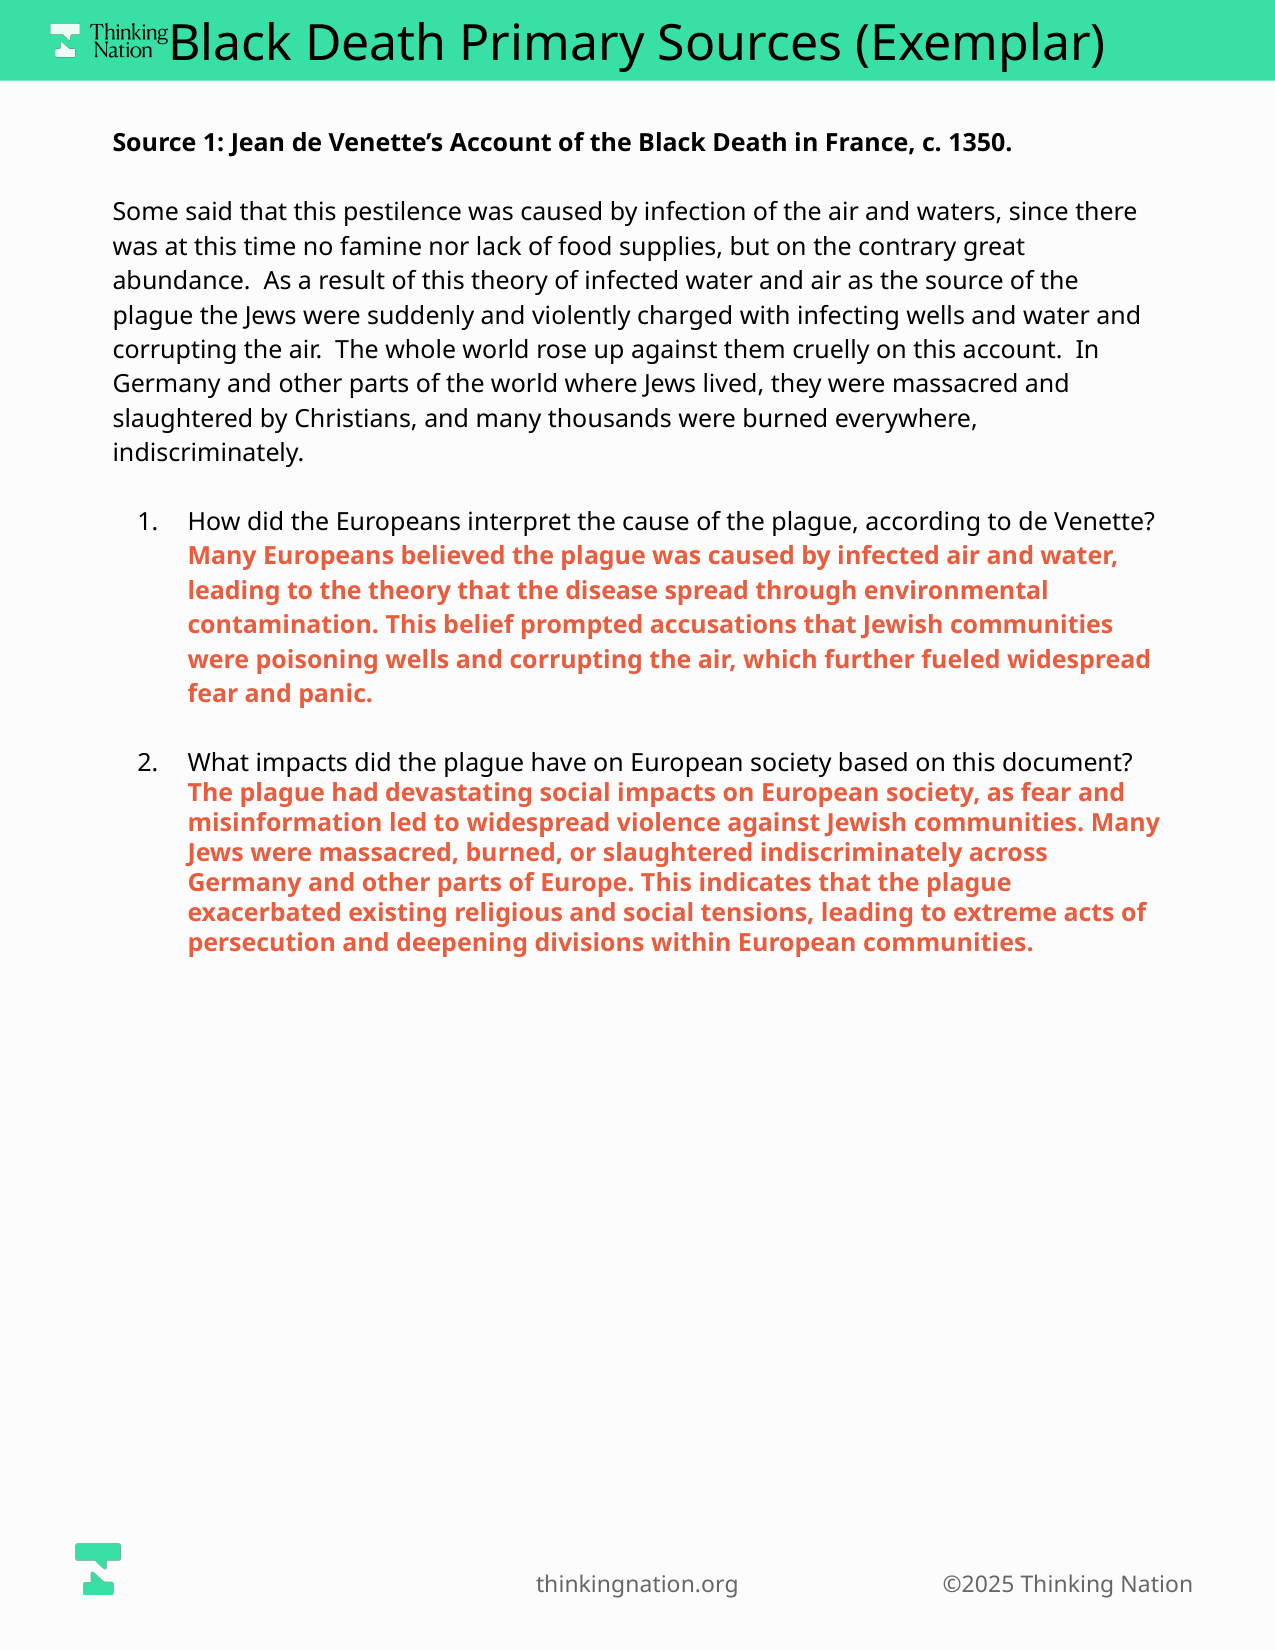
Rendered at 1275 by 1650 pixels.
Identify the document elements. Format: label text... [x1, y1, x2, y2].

text_box Source 1: Jean de Venette’s Account of the Black Death in France, c. 1350. Some said that this pestilence was caused by infection of the air and waters, since there was at this time no famine nor lack of food supplies, but on the contrary great abundance. As a result of this theory of infected water and air as the source of the plague the Jews were suddenly and violently charged with infecting wells and water and corrupting the air. The whole world rose up against them cruelly on this account. In Germany and other parts of the world where Jews lived, they were massacred and slaughtered by Christians, and many thousands were burned everywhere, indiscriminately. How did the Europeans interpret the cause of the plague, according to de Venette? Many Europeans believed the plague was caused by infected air and water, leading to the theory that the disease spread through environmental contamination. This belief prompted accusations that Jewish communities were poisoning wells and corrupting the air, which further fueled widespread fear and panic. What impacts did the plague have on European society based on this document? The plague had devastating social impacts on European society, as fear and misinformation led to widespread violence against Jewish communities. Many Jews were massacred, burned, or slaughtered indiscriminately across Germany and other parts of Europe. This indicates that the plague exacerbated existing religious and social tensions, leading to extreme acts of persecution and deepening divisions within European communities. [97, 107, 1178, 972]
picture [62, 1533, 134, 1605]
picture [36, 12, 172, 69]
text_box Black Death Primary Sources (Exemplar) [0, 0, 1275, 81]
text_box [456, 1534, 1275, 1613]
